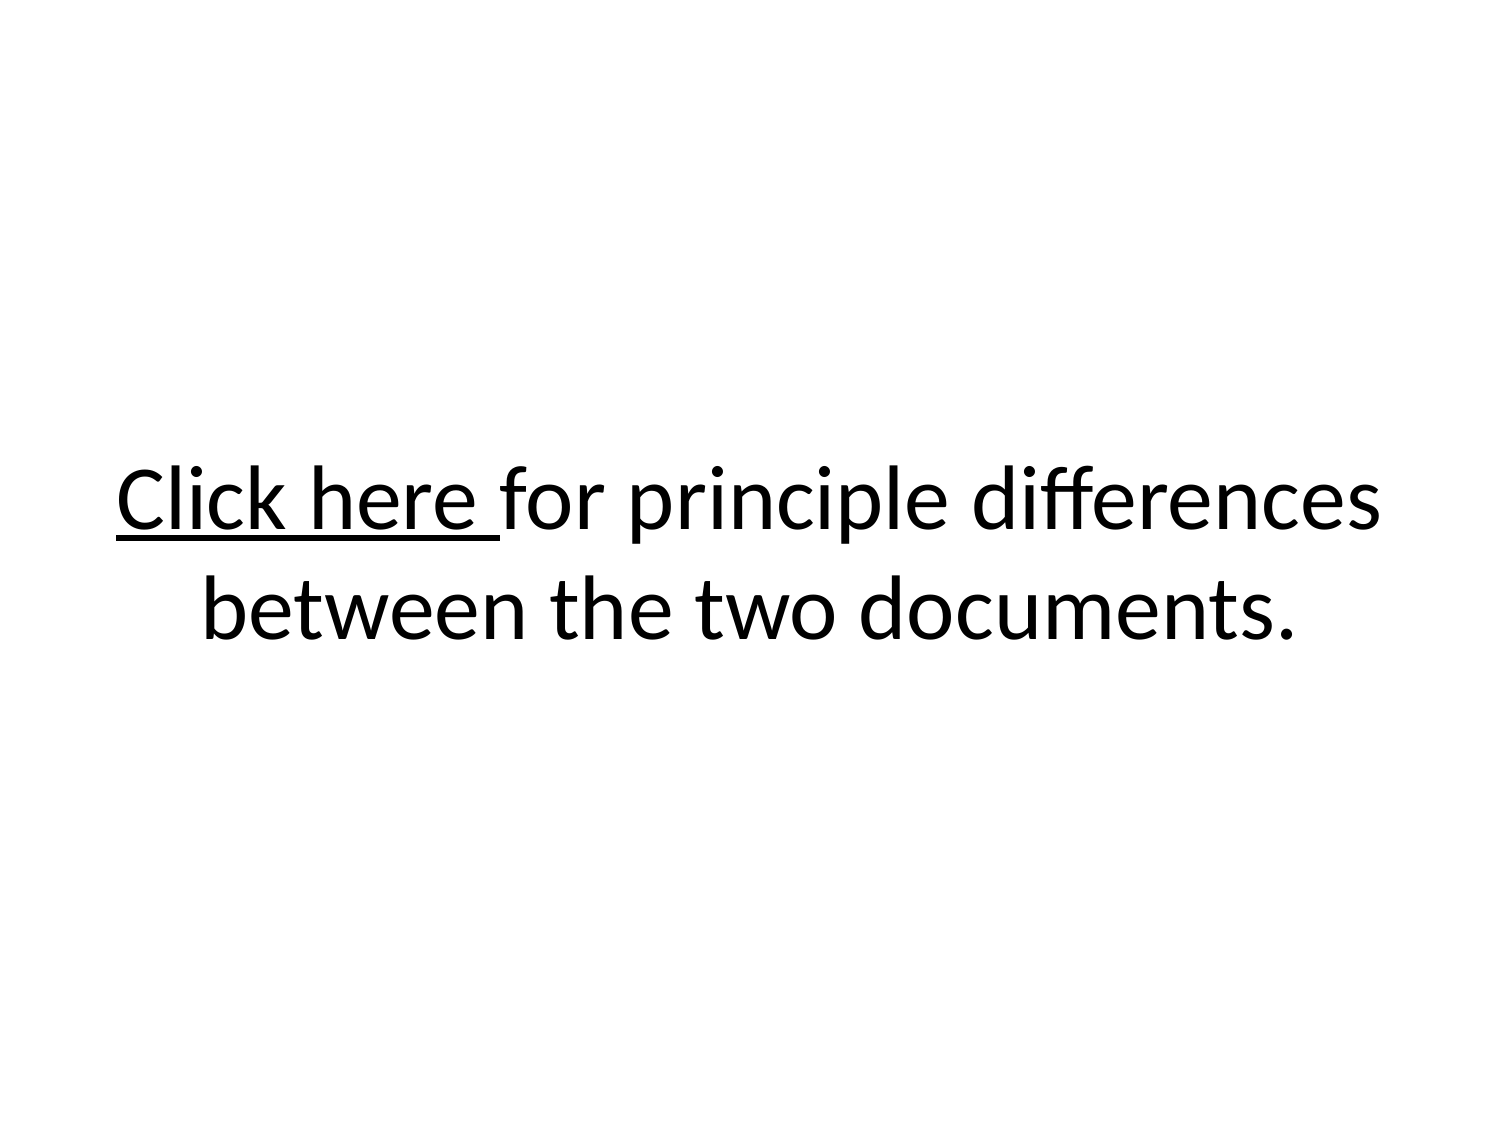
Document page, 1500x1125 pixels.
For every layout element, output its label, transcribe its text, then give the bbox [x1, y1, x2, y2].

title Click here for principle differences between the two documents. [75, 45, 1425, 1050]
